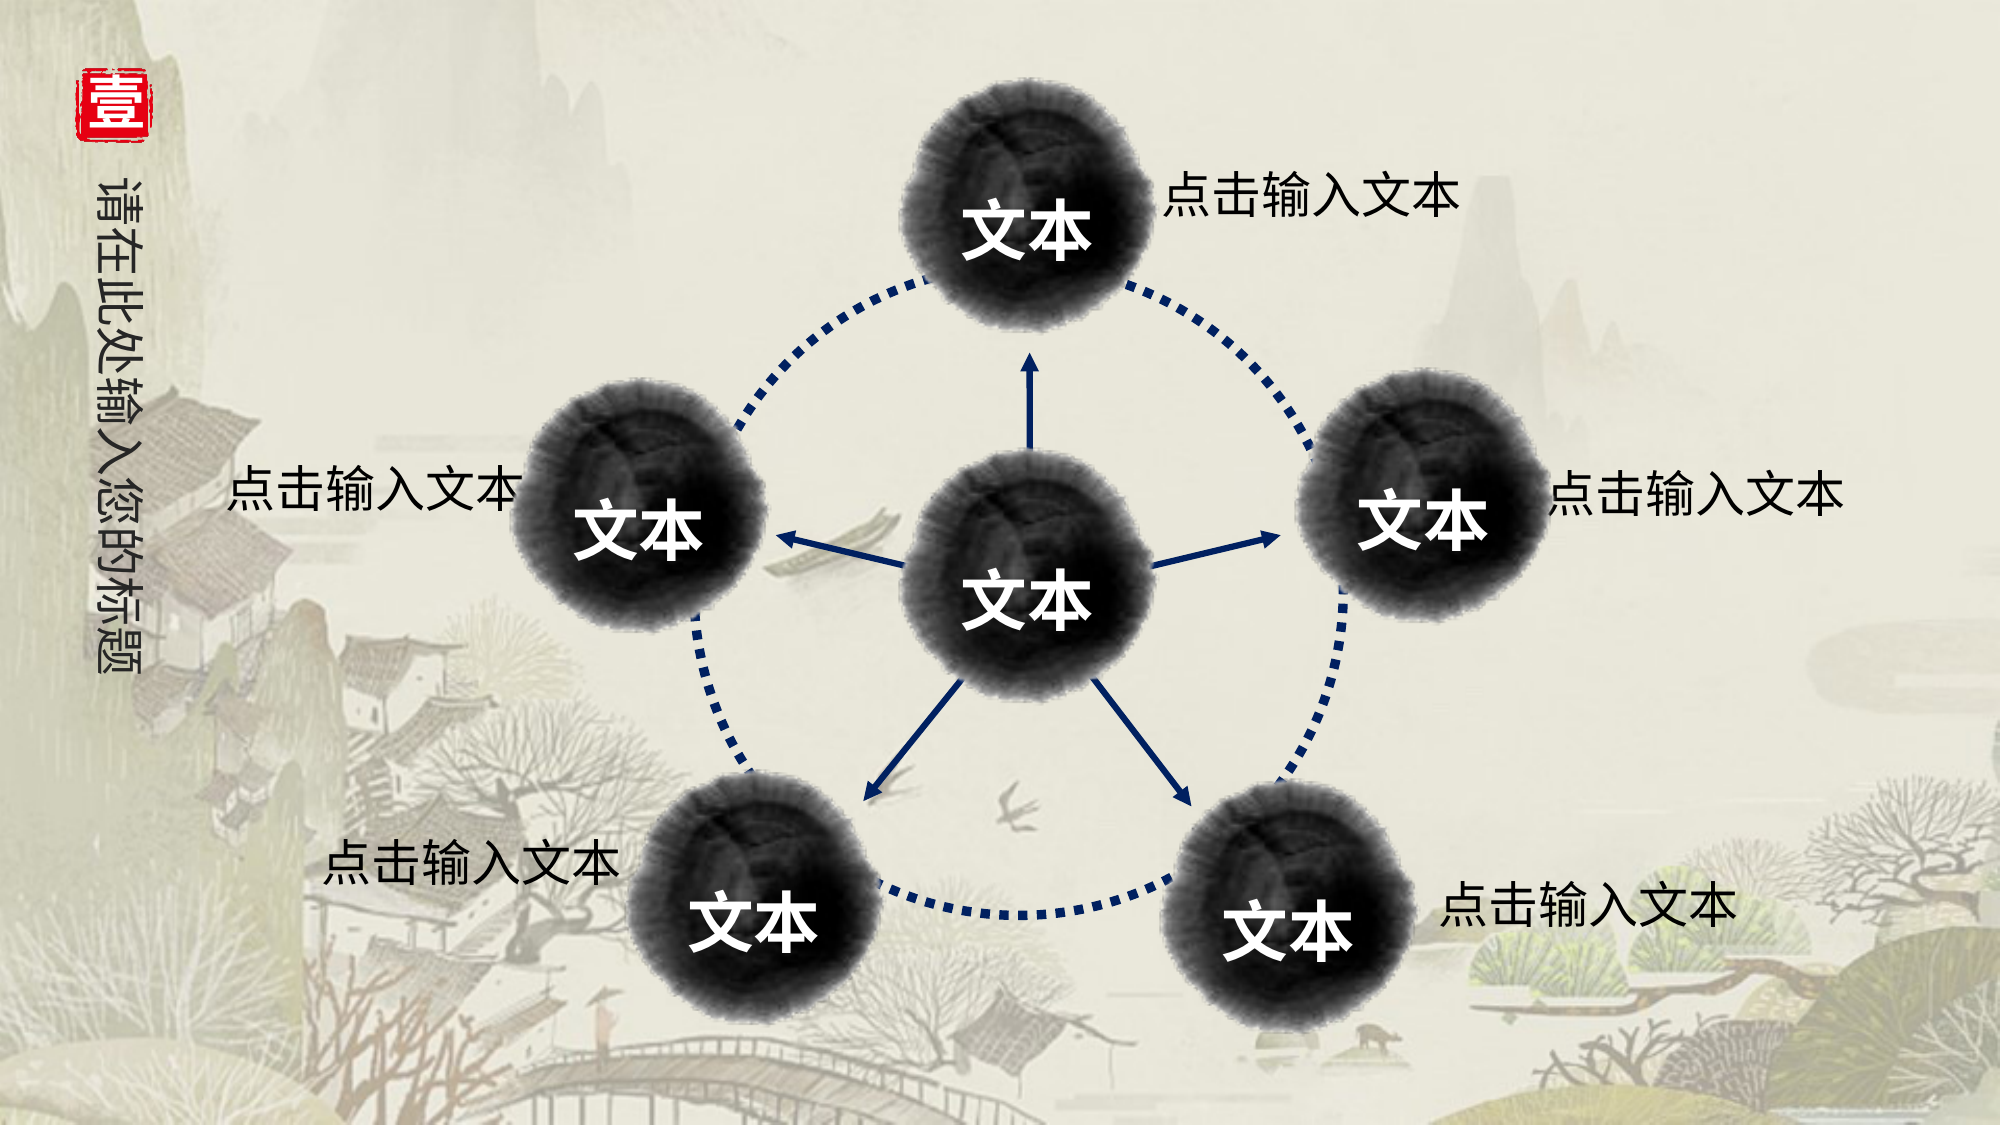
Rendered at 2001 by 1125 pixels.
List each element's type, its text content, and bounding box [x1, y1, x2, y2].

text_box [915, 807, 1130, 916]
text_box [1281, 657, 1337, 763]
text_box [1130, 763, 1449, 1068]
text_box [869, 432, 1188, 737]
text_box 点击输入文本 [1449, 848, 1899, 942]
text_box 点击输入文本 [306, 806, 595, 899]
text_box 点击输入文本 [1188, 138, 1703, 231]
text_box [869, 62, 1188, 367]
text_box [595, 754, 915, 1059]
text_box [1188, 313, 1239, 352]
picture [0, 0, 2000, 1125]
text_box [703, 667, 775, 754]
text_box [1265, 352, 1585, 657]
text_box 点击输入文本 [1585, 437, 1917, 531]
text_box [798, 302, 869, 352]
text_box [480, 362, 800, 667]
text_box 点击输入文本 [210, 432, 480, 526]
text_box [775, 352, 1281, 807]
